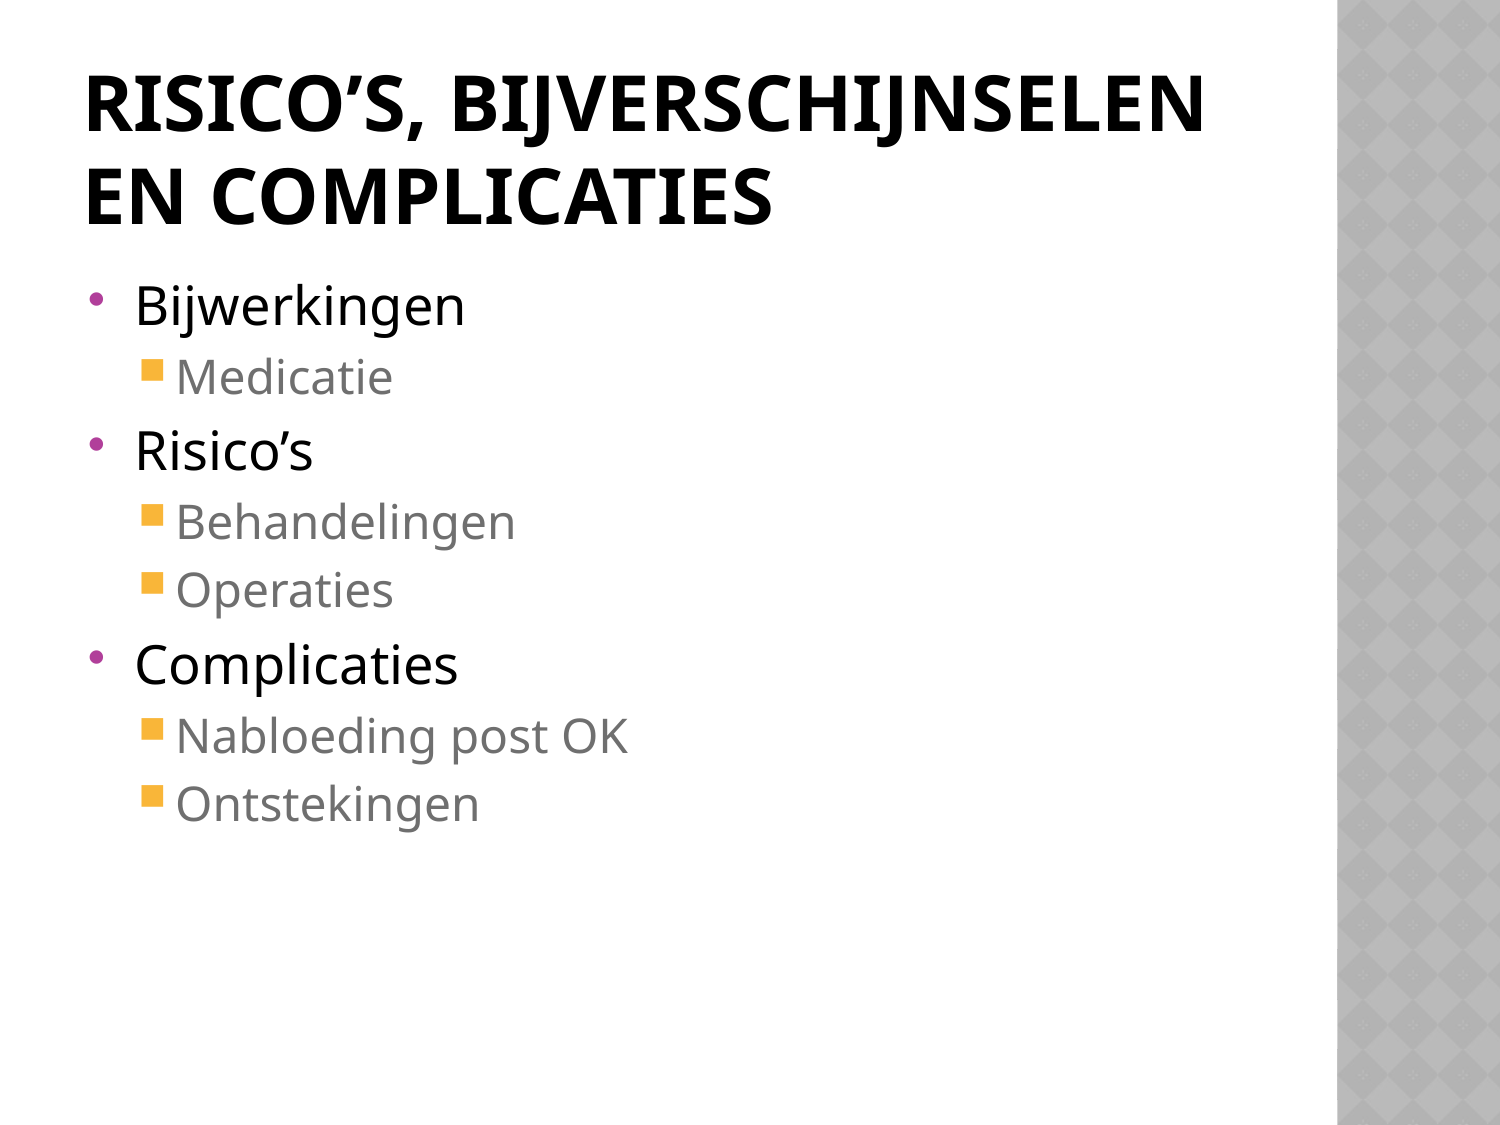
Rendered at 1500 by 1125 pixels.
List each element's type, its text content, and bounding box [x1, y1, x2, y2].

title Risico’s, bijverschijnselen en complicaties [75, 52, 1263, 240]
list Bijwerkingen Medicatie Risico’s Behandelingen Operaties Complicaties Nabloeding post OK Ontstekingen [75, 264, 1263, 1059]
